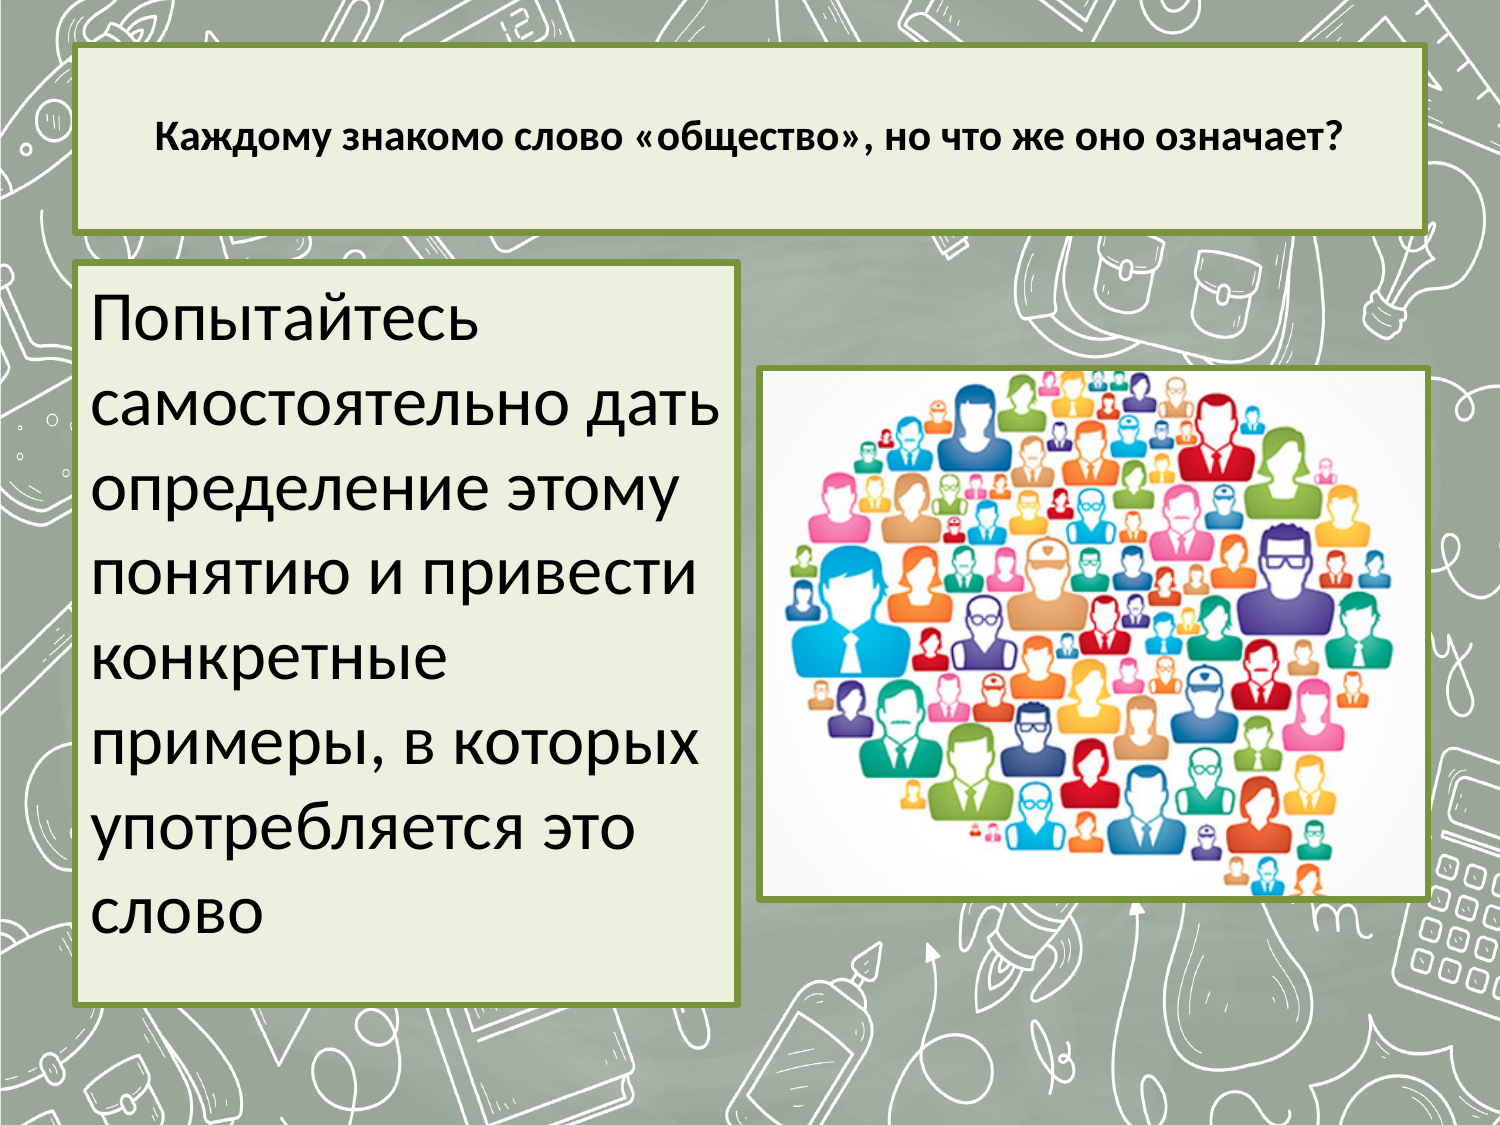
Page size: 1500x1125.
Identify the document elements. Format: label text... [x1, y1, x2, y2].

list Попытайтесь самостоятельно дать определение этому понятию и привести конкретные примеры, в которых употребляется это слово [75, 262, 738, 1005]
title Каждому знакомо слово «общество», но что же оно означает? [75, 45, 1425, 233]
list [762, 370, 1426, 897]
